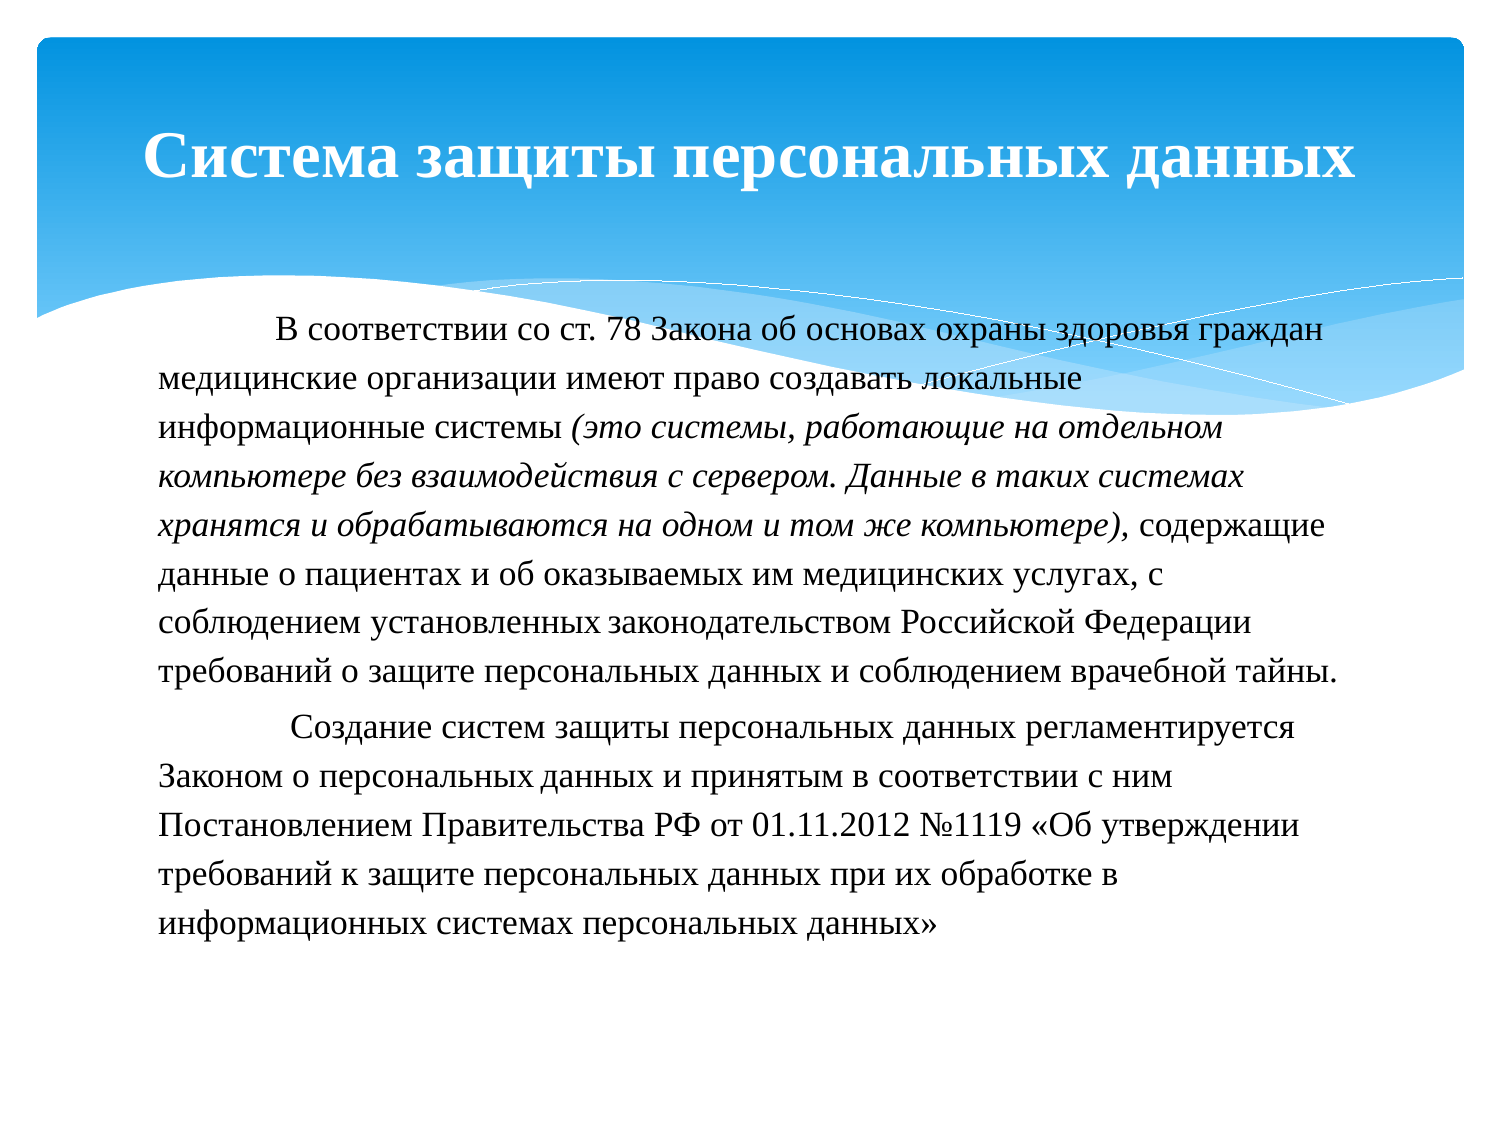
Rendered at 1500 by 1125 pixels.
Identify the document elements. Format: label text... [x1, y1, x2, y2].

list В соответствии со ст. 78 Закона об основах охраны здоровья граждан медицинские организации имеют право создавать локальные информационные системы (это системы, работающие на отдельном компьютере без взаимодействия с сервером. Данные в таких системах хранятся и обрабатываются на одном и том же компьютере), содержащие данные о пациентах и об оказываемых им медицинских услугах, с соблюдением установленных законодательством Российской Федерации требований о защите персональных данных и соблюдением врачебной тайны. Создание систем защиты персональных данных регламентируется Законом о персональных данных и принятым в соответствии с ним Постановлением Правительства РФ от 01.11.2012 №1119 «Об утверждении требований к защите персональных данных при их обработке в информационных системах персональных данных» [143, 315, 1359, 1005]
title Система защиты персональных данных [75, 66, 1425, 315]
